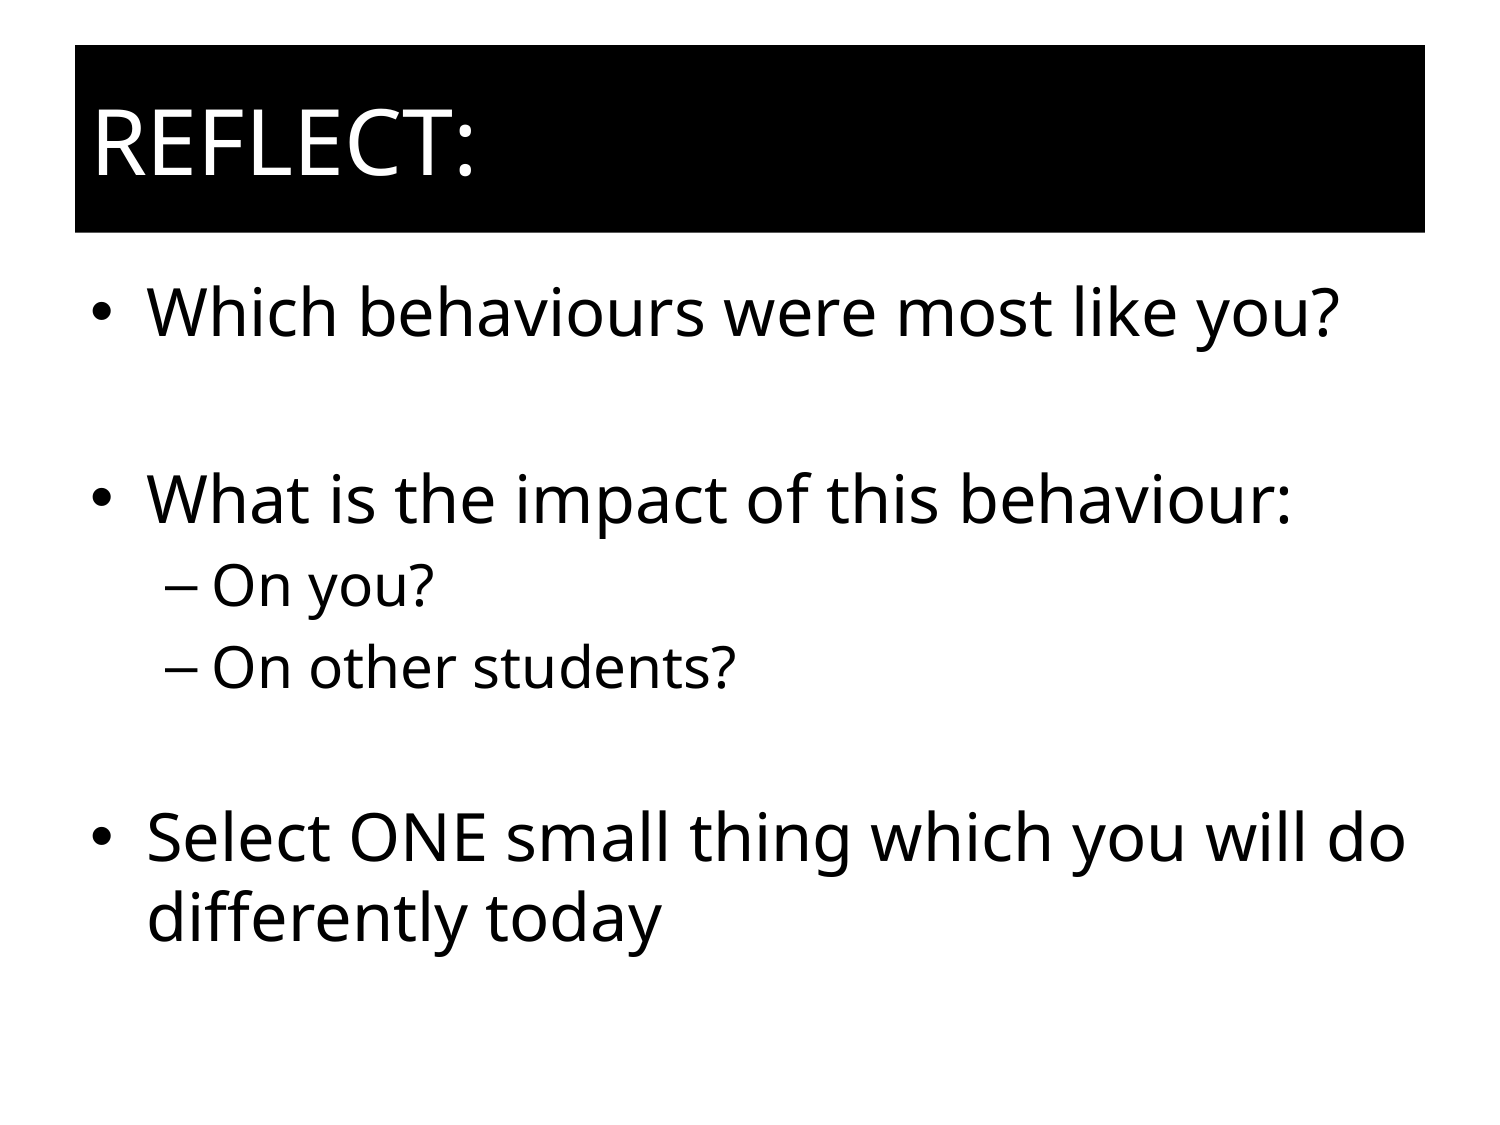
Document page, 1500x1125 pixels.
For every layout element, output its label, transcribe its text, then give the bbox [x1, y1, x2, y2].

title REFLECT: [75, 45, 1425, 233]
list Which behaviours were most like you? What is the impact of this behaviour: On you? On other students? Select ONE small thing which you will do differently today [75, 262, 1425, 1005]
